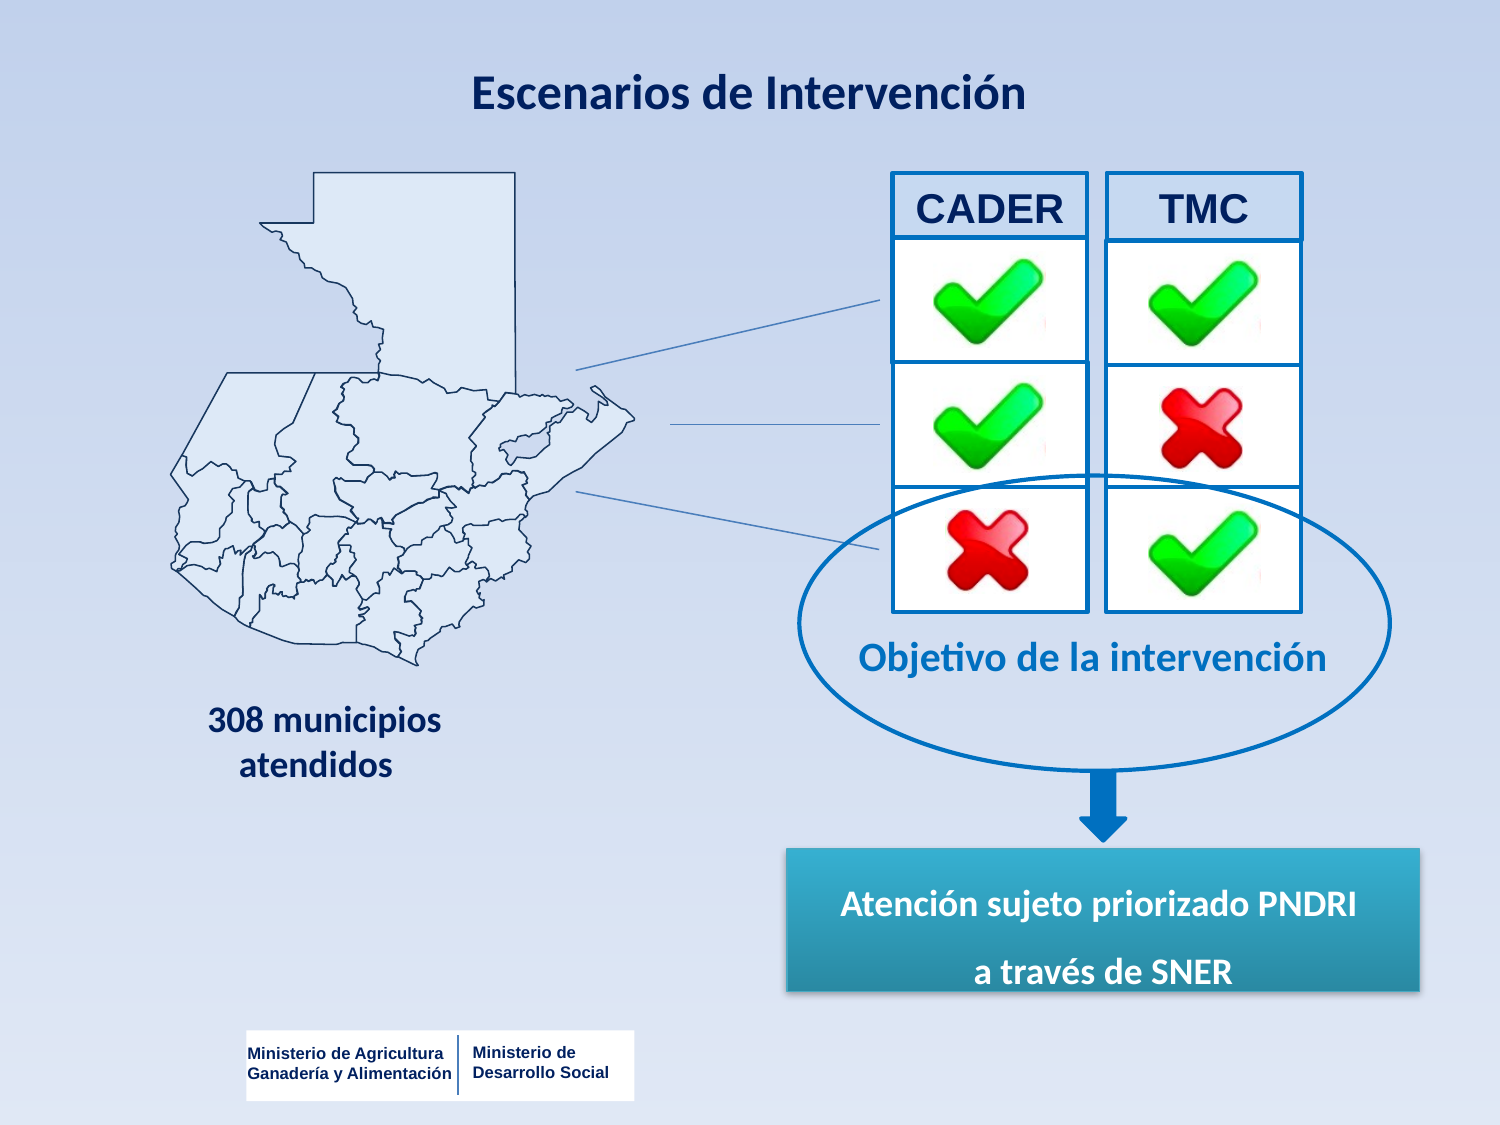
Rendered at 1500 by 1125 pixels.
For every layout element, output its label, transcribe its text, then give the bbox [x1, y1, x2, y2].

picture [1148, 503, 1261, 601]
text_box [1104, 363, 1303, 485]
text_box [575, 299, 881, 371]
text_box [575, 491, 880, 550]
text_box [170, 172, 635, 666]
text_box [1104, 238, 1303, 363]
text_box [1214, 485, 1303, 515]
text_box Escenarios de Intervención [456, 51, 1043, 120]
text_box [891, 485, 975, 513]
text_box Ministerio de Desarrollo Social [456, 1028, 634, 1096]
picture [932, 375, 1046, 473]
text_box Atención sujeto priorizado PNDRI a través de SNER [786, 848, 1420, 992]
text_box 308 municipios atendidos [133, 687, 516, 786]
text_box TMC [1105, 171, 1304, 242]
picture [1148, 253, 1261, 351]
text_box [890, 235, 1089, 365]
text_box [1079, 773, 1128, 843]
text_box [244, 1028, 636, 1103]
text_box Ministerio de Agricultura Ganadería y Alimentación [230, 1028, 456, 1097]
picture [1159, 385, 1243, 472]
picture [933, 250, 1046, 348]
text_box [797, 473, 1392, 773]
text_box CADER [890, 171, 1089, 235]
picture [944, 507, 1029, 594]
text_box [891, 360, 1090, 485]
